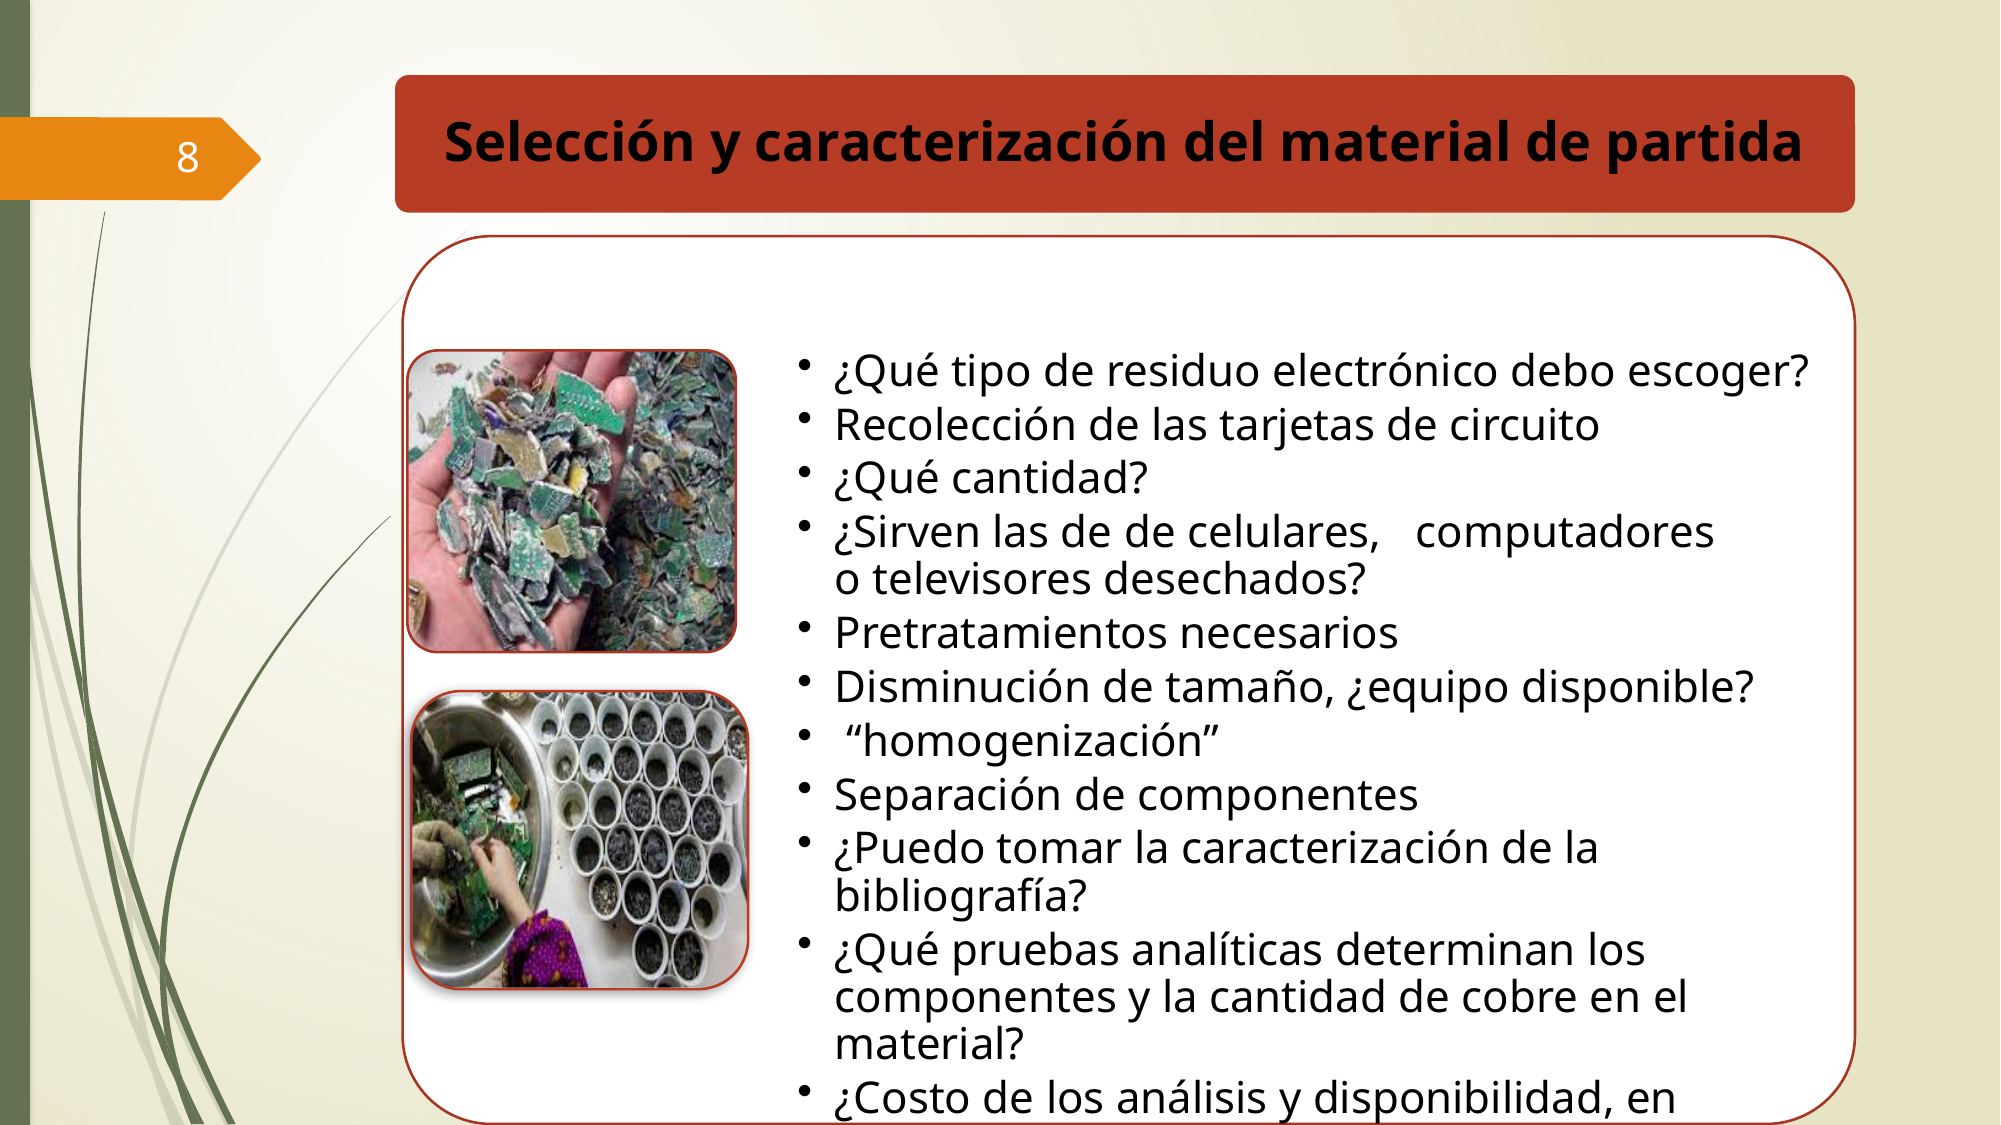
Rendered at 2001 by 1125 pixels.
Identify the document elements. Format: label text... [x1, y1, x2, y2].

picture [410, 690, 749, 990]
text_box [402, 235, 1856, 1125]
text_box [394, 74, 1856, 213]
slide_number 8 [87, 129, 216, 190]
